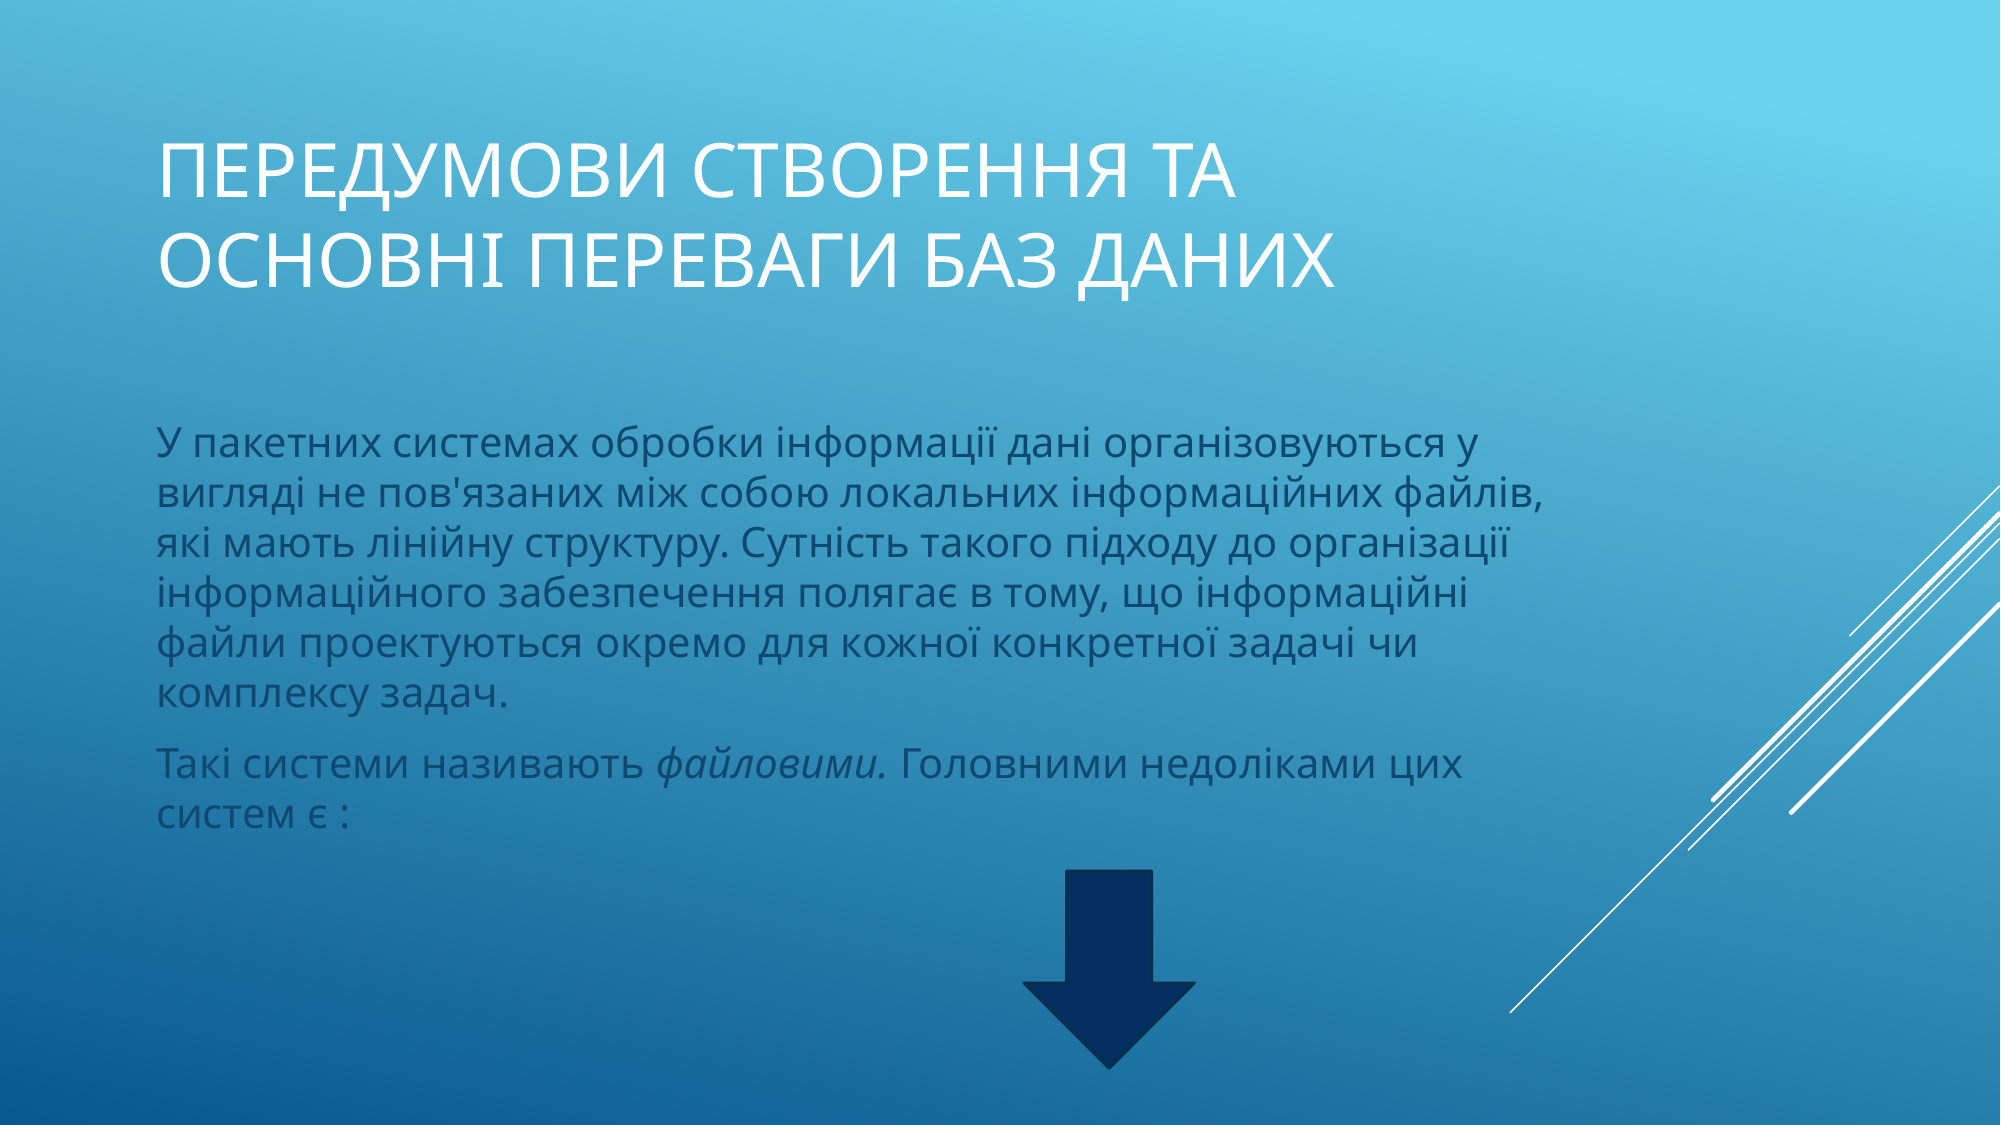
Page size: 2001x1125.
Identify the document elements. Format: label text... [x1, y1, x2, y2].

list У пакетних системах обробки інформації дані організовуються у вигляді не пов'язаних між собою локальних інформаційних файлів, які мають лінійну структуру. Сутність такого підходу до організації інформаційного забезпечення полягає в тому, що інформаційні файли проектуються окремо для кожної конкретної задачі чи комплексу задач. Такі системи називають файловими. Голов­ними недоліками цих систем є : [141, 373, 1585, 880]
text_box [1022, 869, 1196, 1070]
title Передумови Створення та основні переваги баз даних [141, 88, 1542, 336]
